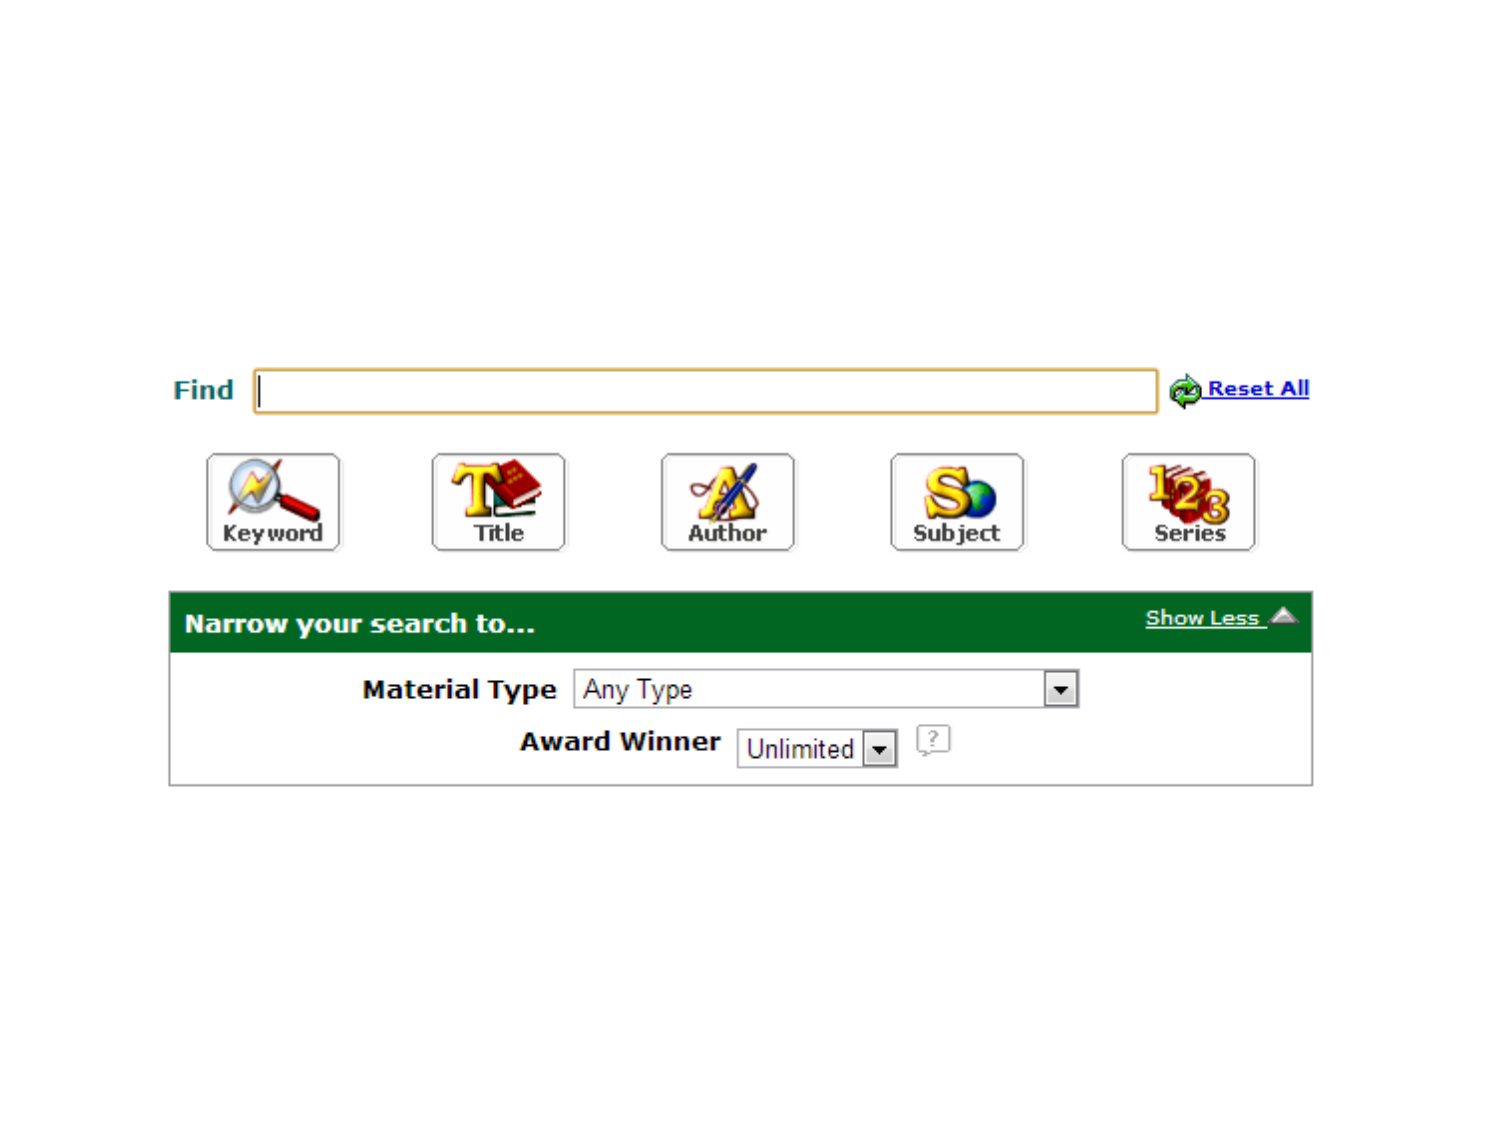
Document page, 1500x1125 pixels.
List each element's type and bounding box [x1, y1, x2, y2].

picture [155, 327, 1345, 798]
